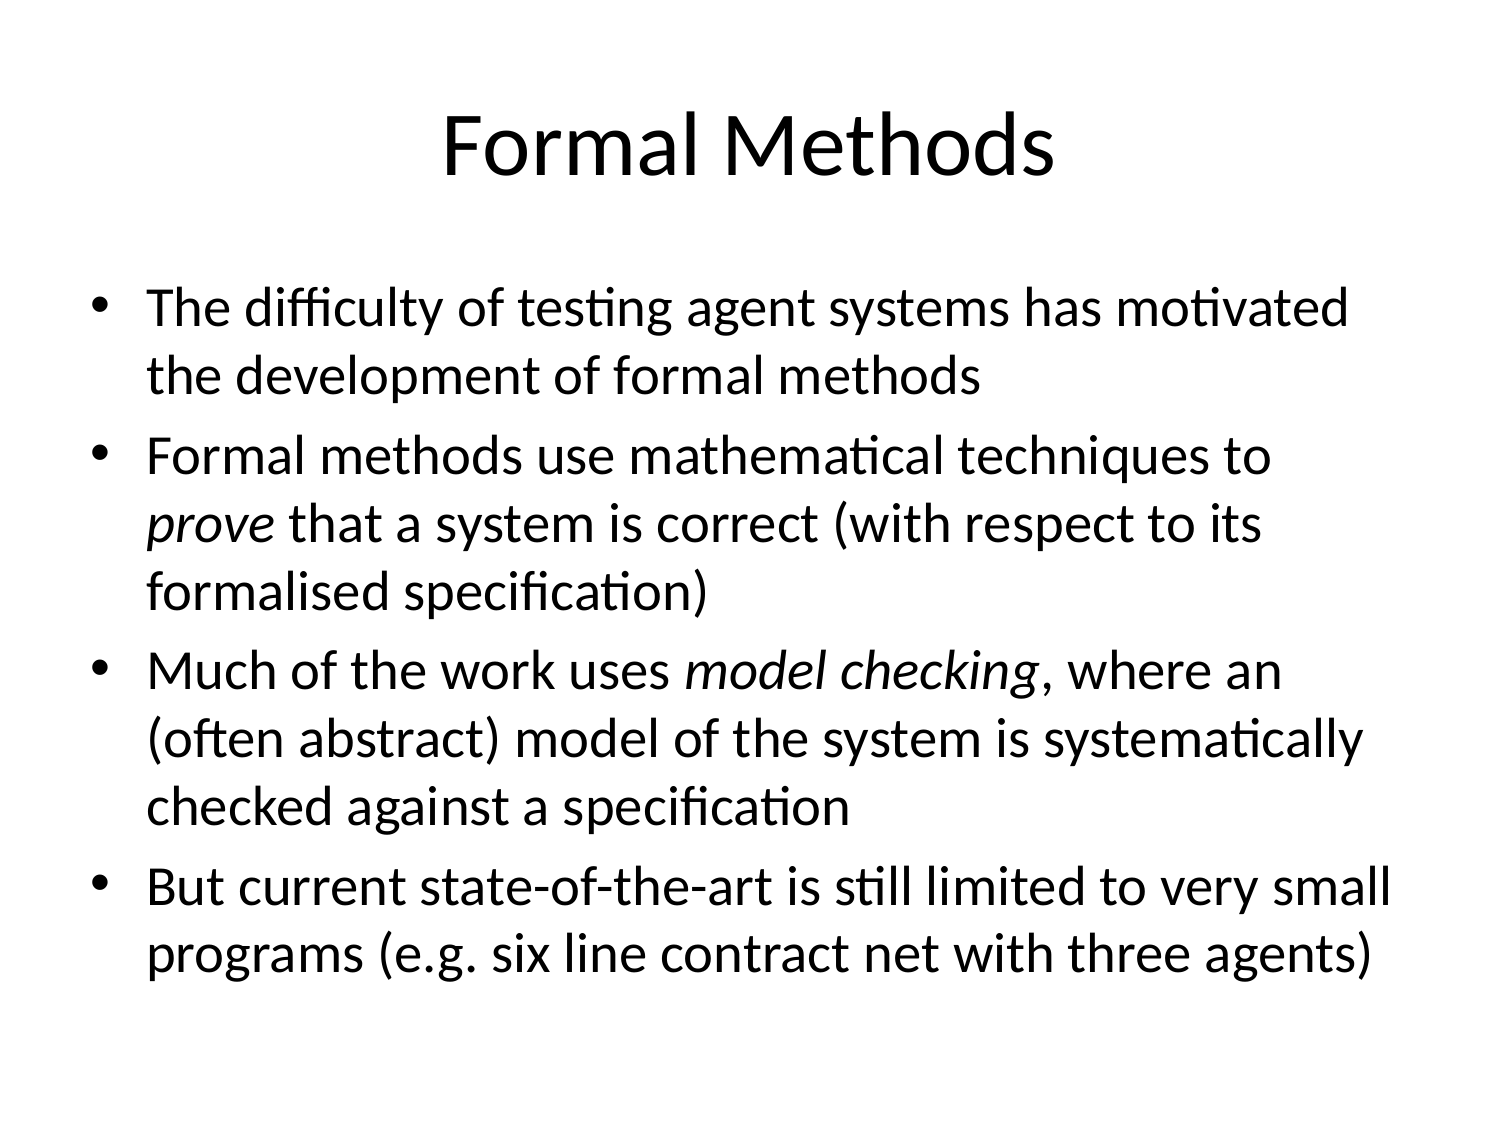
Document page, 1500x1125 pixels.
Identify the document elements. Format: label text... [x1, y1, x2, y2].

list The difficulty of testing agent systems has motivated the development of formal methods Formal methods use mathematical techniques to prove that a system is correct (with respect to its formalised specification) Much of the work uses model checking, where an (often abstract) model of the system is systematically checked against a specification But current state-of-the-art is still limited to very small programs (e.g. six line contract net with three agents) [75, 262, 1425, 1005]
title Formal Methods [75, 45, 1425, 233]
